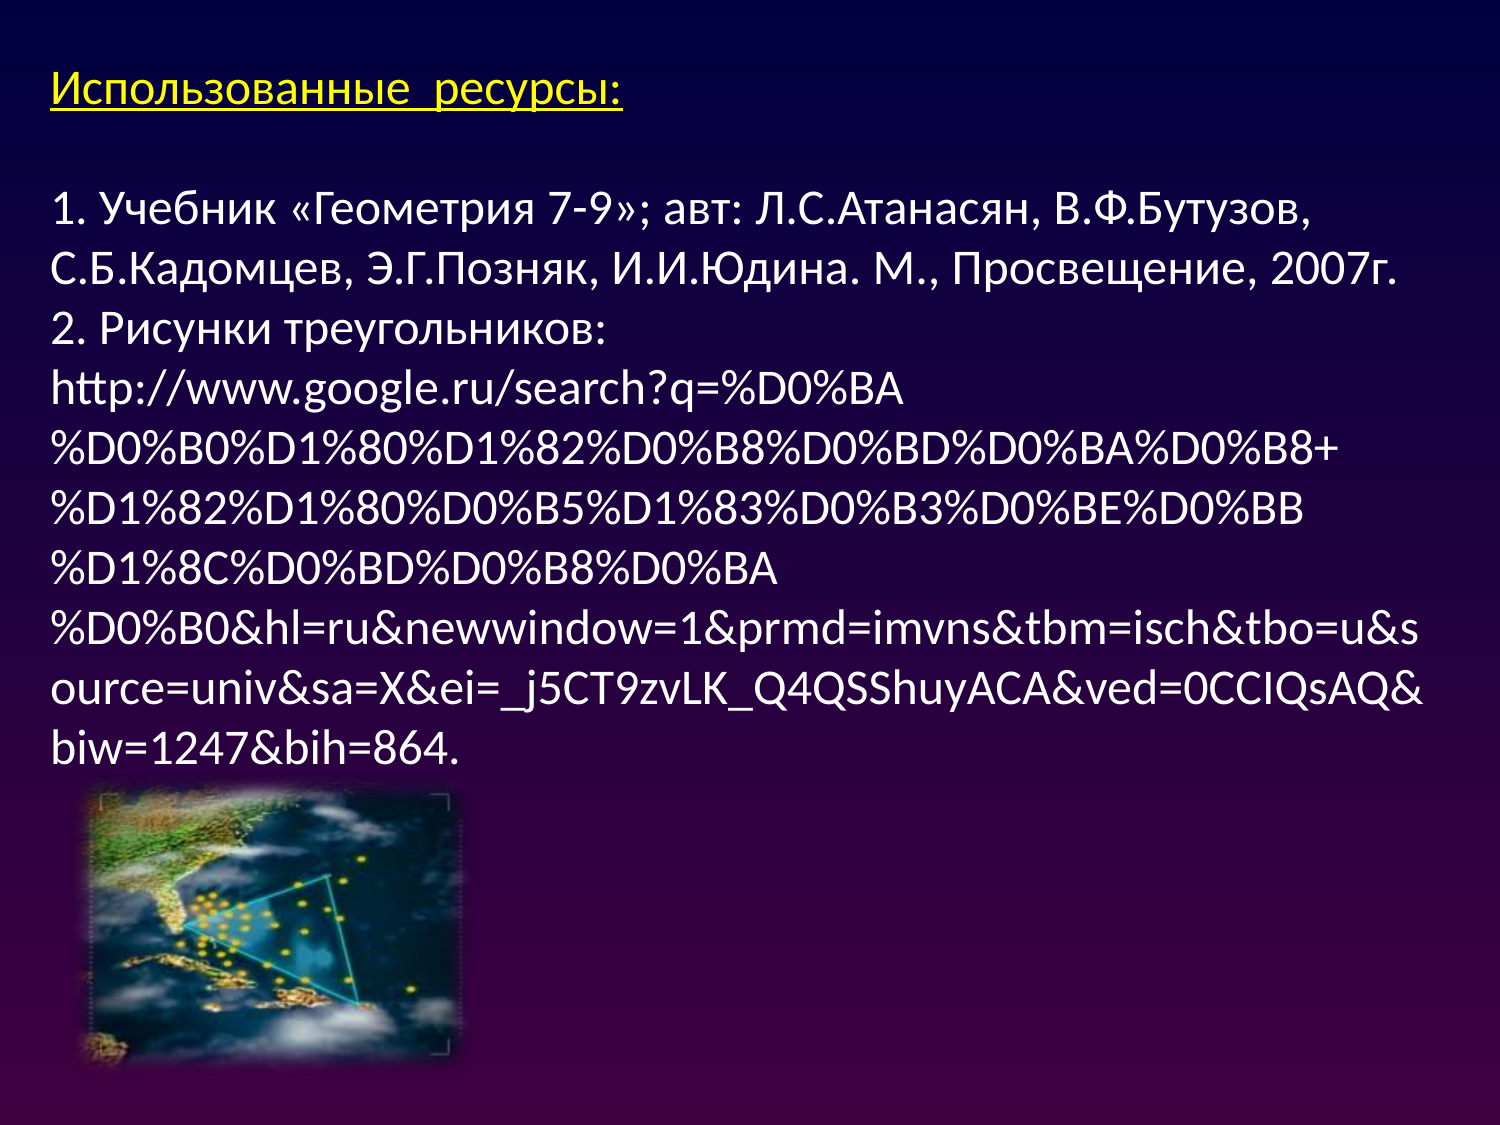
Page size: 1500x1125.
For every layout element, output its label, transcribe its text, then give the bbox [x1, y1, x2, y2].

text_box Использованные ресурсы: 1. Учебник «Геометрия 7-9»; авт: Л.С.Атанасян, В.Ф.Бутузов, С.Б.Кадомцев, Э.Г.Позняк, И.И.Юдина. М., Просвещение, 2007г. 2. Рисунки треугольников: http://www.google.ru/search?q=%D0%BA%D0%B0%D1%80%D1%82%D0%B8%D0%BD%D0%BA%D0%B8+%D1%82%D1%80%D0%B5%D1%83%D0%B3%D0%BE%D0%BB%D1%8C%D0%BD%D0%B8%D0%BA%D0%B0&hl=ru&newwindow=1&prmd=imvns&tbm=isch&tbo=u&source=univ&sa=X&ei=_j5CT9zvLK_Q4QSShuyACA&ved=0CCIQsAQ&biw=1247&bih=864. [35, 46, 1454, 782]
picture [70, 773, 476, 1077]
